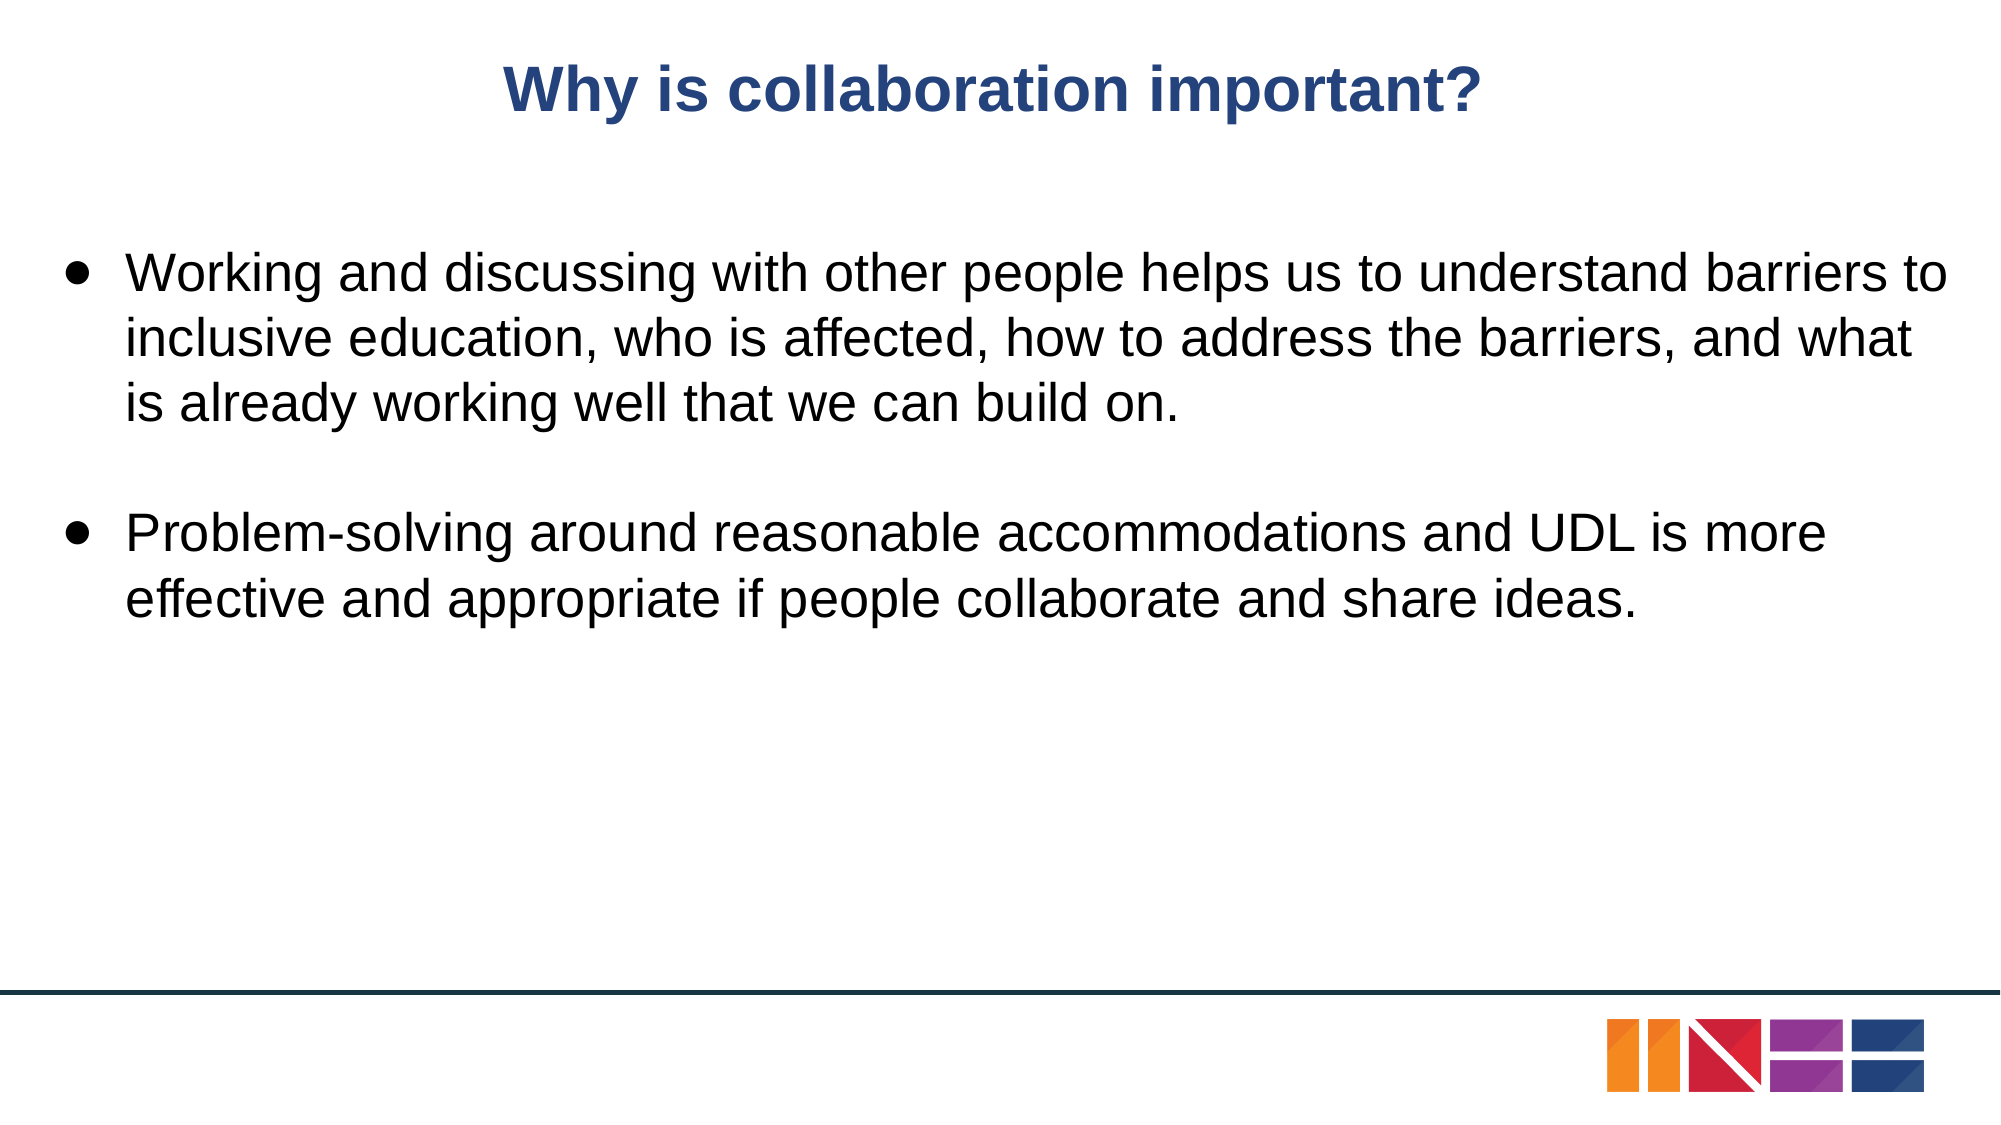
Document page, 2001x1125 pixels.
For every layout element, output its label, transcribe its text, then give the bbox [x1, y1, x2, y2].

title Why is collaboration important? [31, 28, 1957, 145]
picture [1607, 1019, 1924, 1092]
list Working and discussing with other people helps us to understand barriers to inclusive education, who is affected, how to address the barriers, and what is already working well that we can build on. Problem-solving around reasonable accommodations and UDL is more effective and appropriate if people collaborate and share ideas. [31, 218, 1971, 935]
